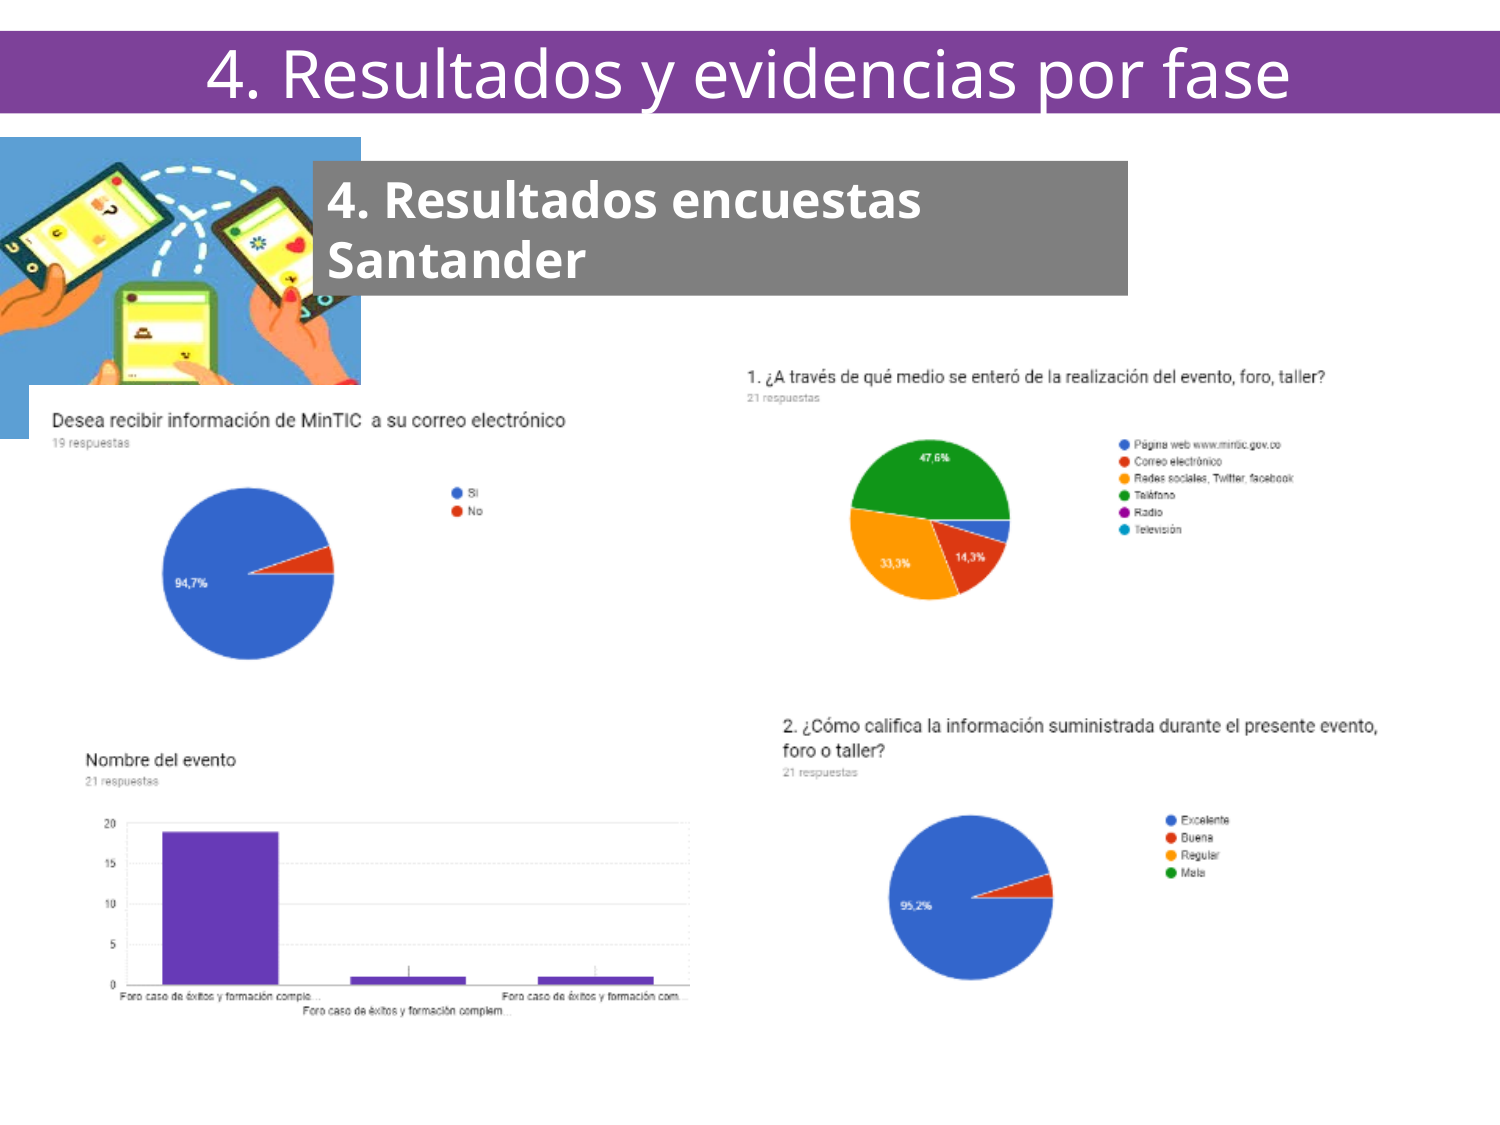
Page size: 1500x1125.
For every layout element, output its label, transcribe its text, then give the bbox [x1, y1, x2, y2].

text_box 4. Resultados encuestas Santander [365, 160, 1128, 296]
picture [726, 344, 1348, 631]
picture [761, 692, 1400, 1012]
picture [64, 727, 690, 1053]
text_box 4. Resultados y evidencias por fase [0, 29, 1500, 116]
picture [0, 136, 696, 693]
